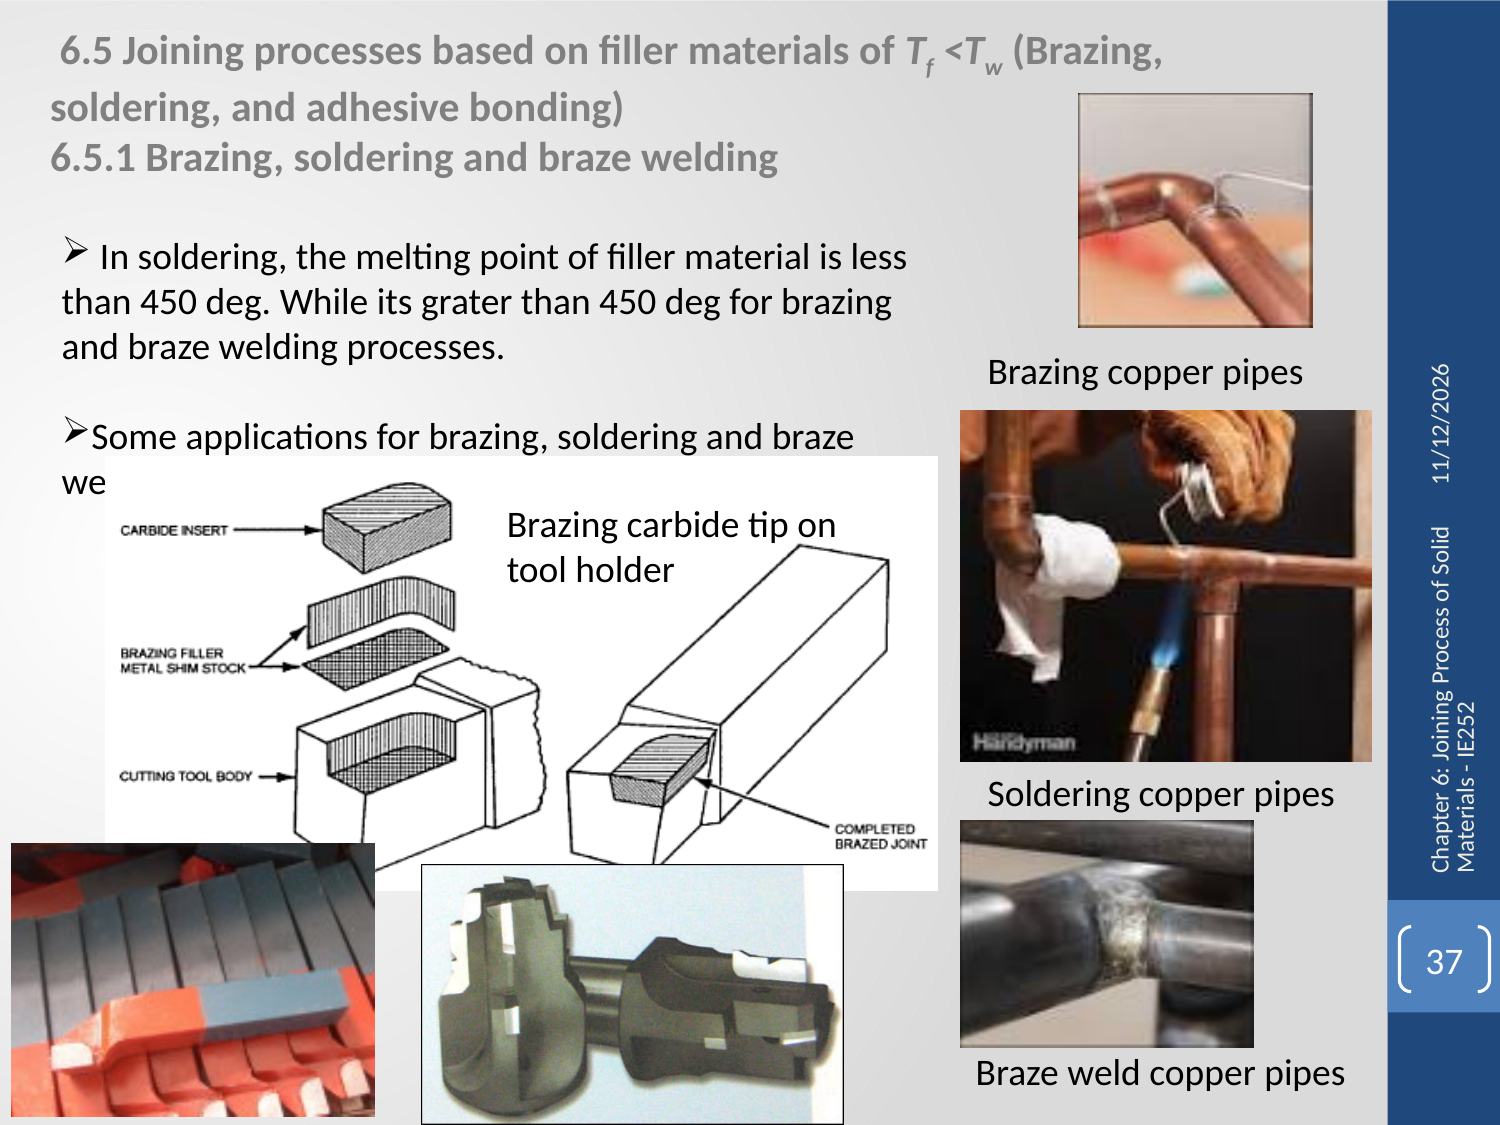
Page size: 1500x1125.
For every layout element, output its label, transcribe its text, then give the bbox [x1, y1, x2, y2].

text_box Soldering copper pipes [972, 761, 1383, 822]
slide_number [1408, 100, 1469, 500]
footer Chapter 6: Joining Process of Solid Materials - IE252 [1408, 500, 1469, 889]
picture [1077, 93, 1313, 329]
text_box Braze weld copper pipes [960, 1040, 1372, 1101]
picture [11, 456, 938, 1125]
slide_number 37 [1397, 925, 1492, 994]
text_box 6.5 Joining processes based on filler materials of Tf <Tw (Brazing, soldering, and adhesive bonding) 6.5.1 Brazing, soldering and braze welding [35, 93, 1076, 188]
text_box Brazing copper pipes [972, 339, 1383, 400]
picture [960, 409, 1372, 762]
picture [960, 820, 1255, 1048]
text_box In soldering, the melting point of filler material is less than 450 deg. While its grater than 450 deg for brazing and braze welding processes. Some applications for brazing, soldering and braze welding [46, 224, 950, 600]
